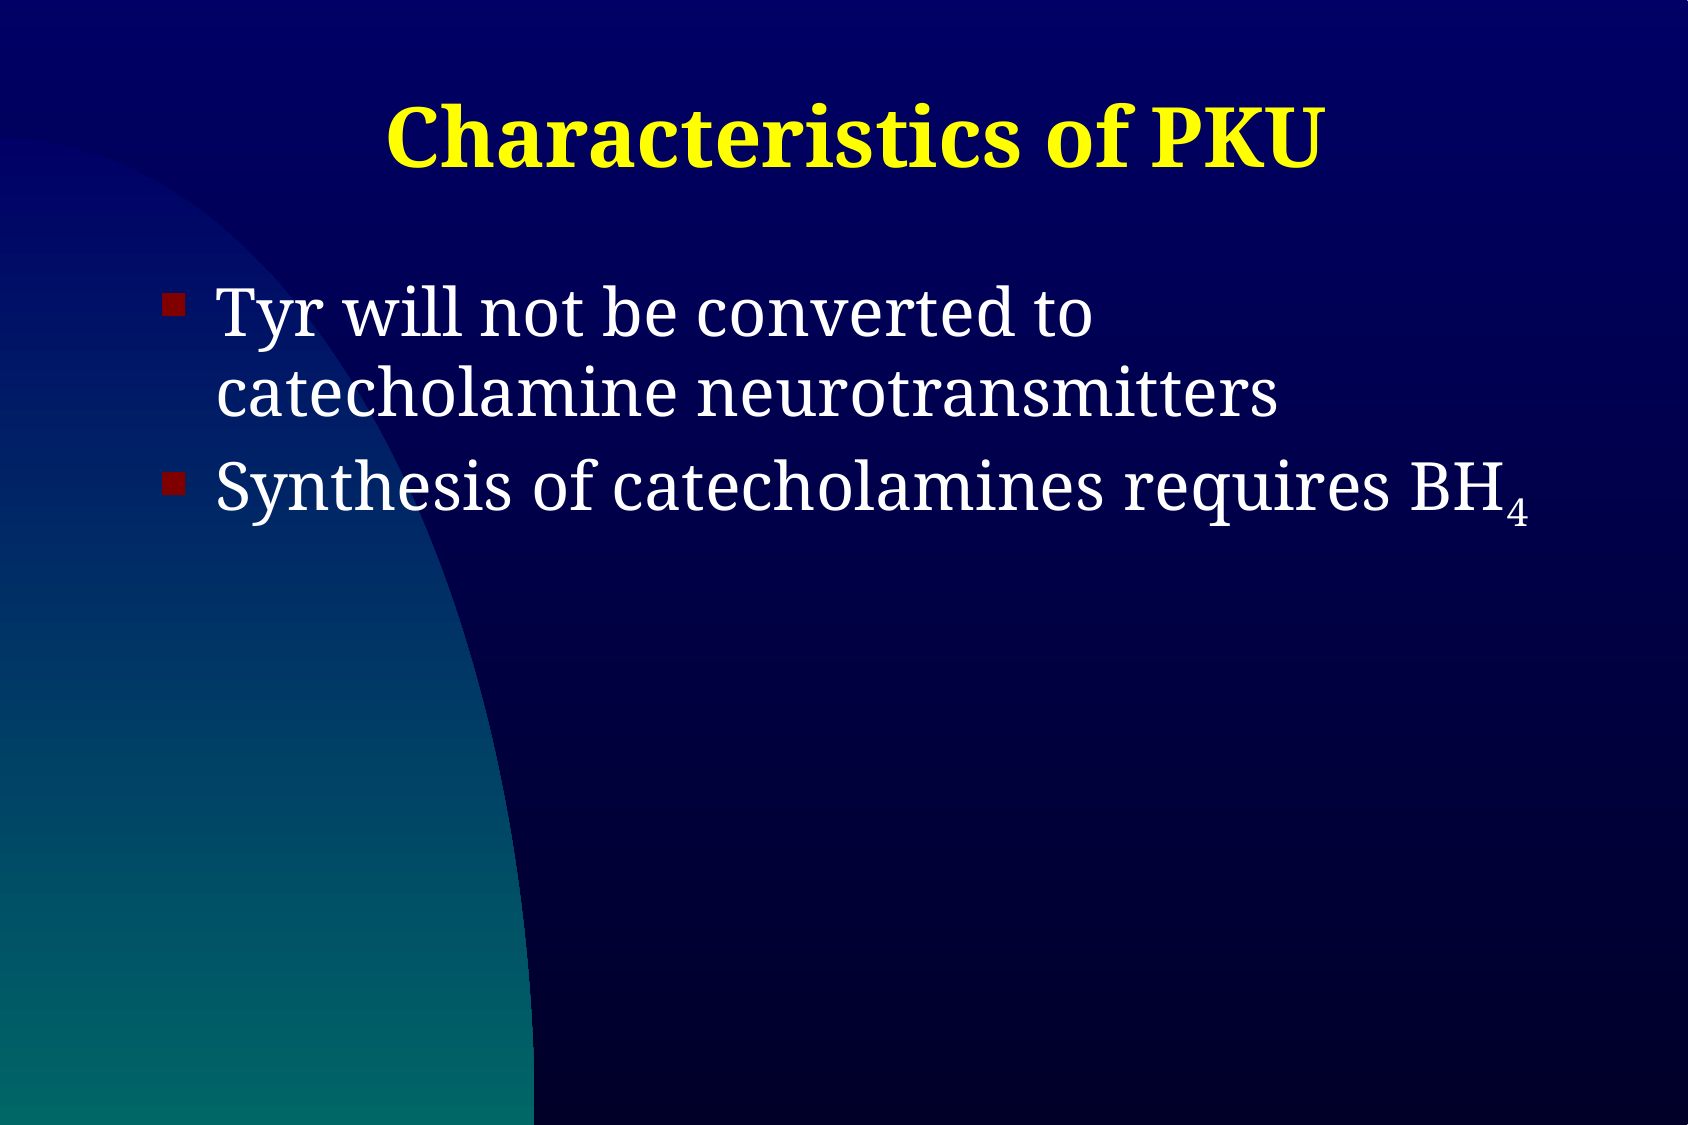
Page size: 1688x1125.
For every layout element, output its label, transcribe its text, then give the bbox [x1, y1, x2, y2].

list Tyr will not be converted to catecholamine neurotransmitters Synthesis of catecholamines requires BH4 [143, 262, 1575, 950]
title Characteristics of PKU [181, 87, 1532, 205]
